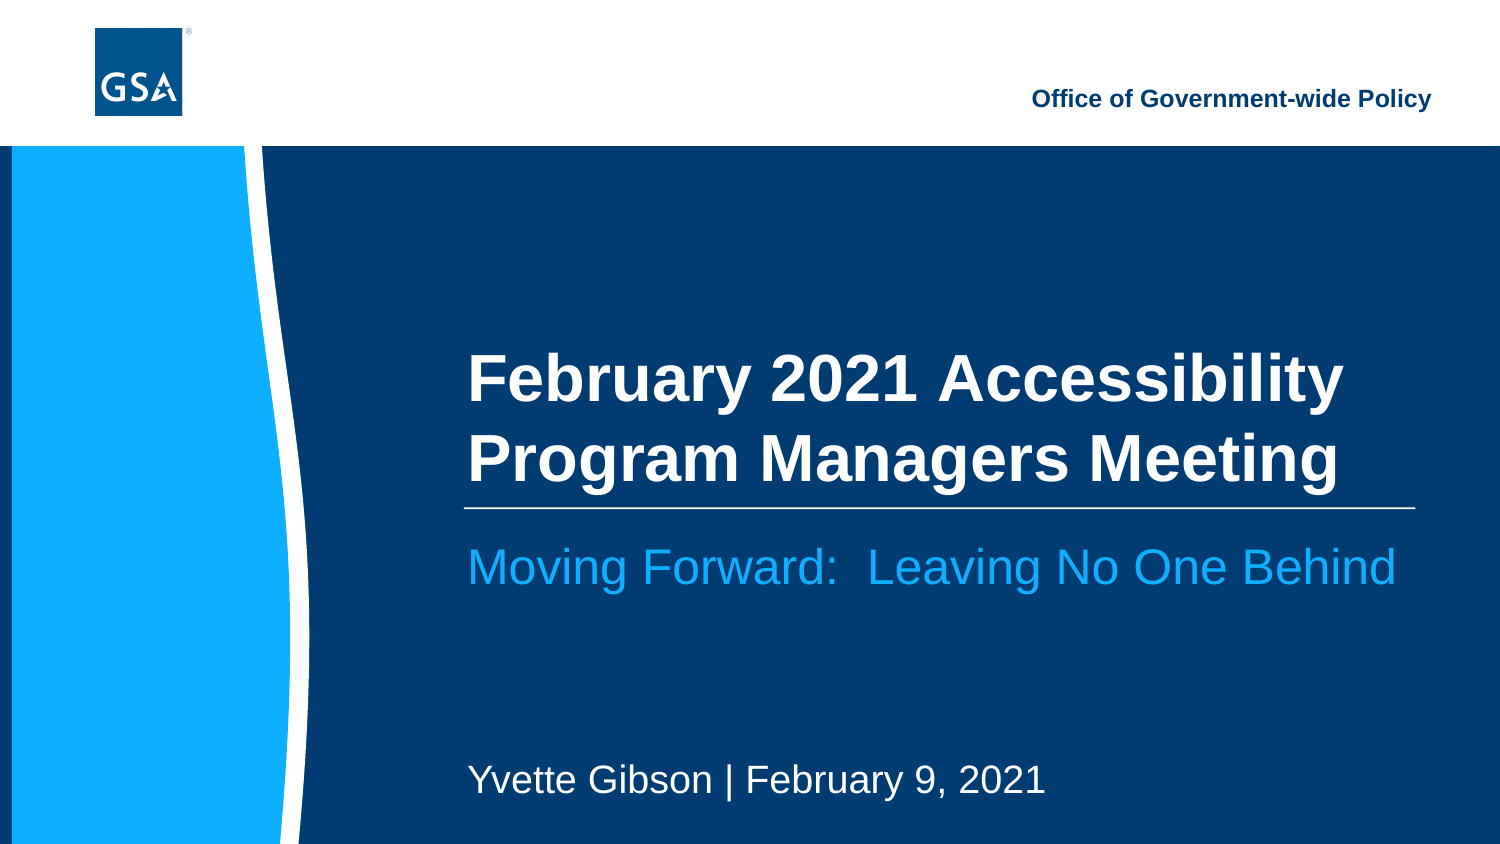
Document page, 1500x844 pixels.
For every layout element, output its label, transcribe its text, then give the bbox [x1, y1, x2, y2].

title February 2021 Accessibility Program Managers Meeting [452, 340, 1410, 510]
picture [95, 28, 192, 116]
subtitle Yvette Gibson | February 9, 2021 [452, 743, 1410, 817]
title Moving Forward: Leaving No One Behind [452, 509, 1450, 610]
